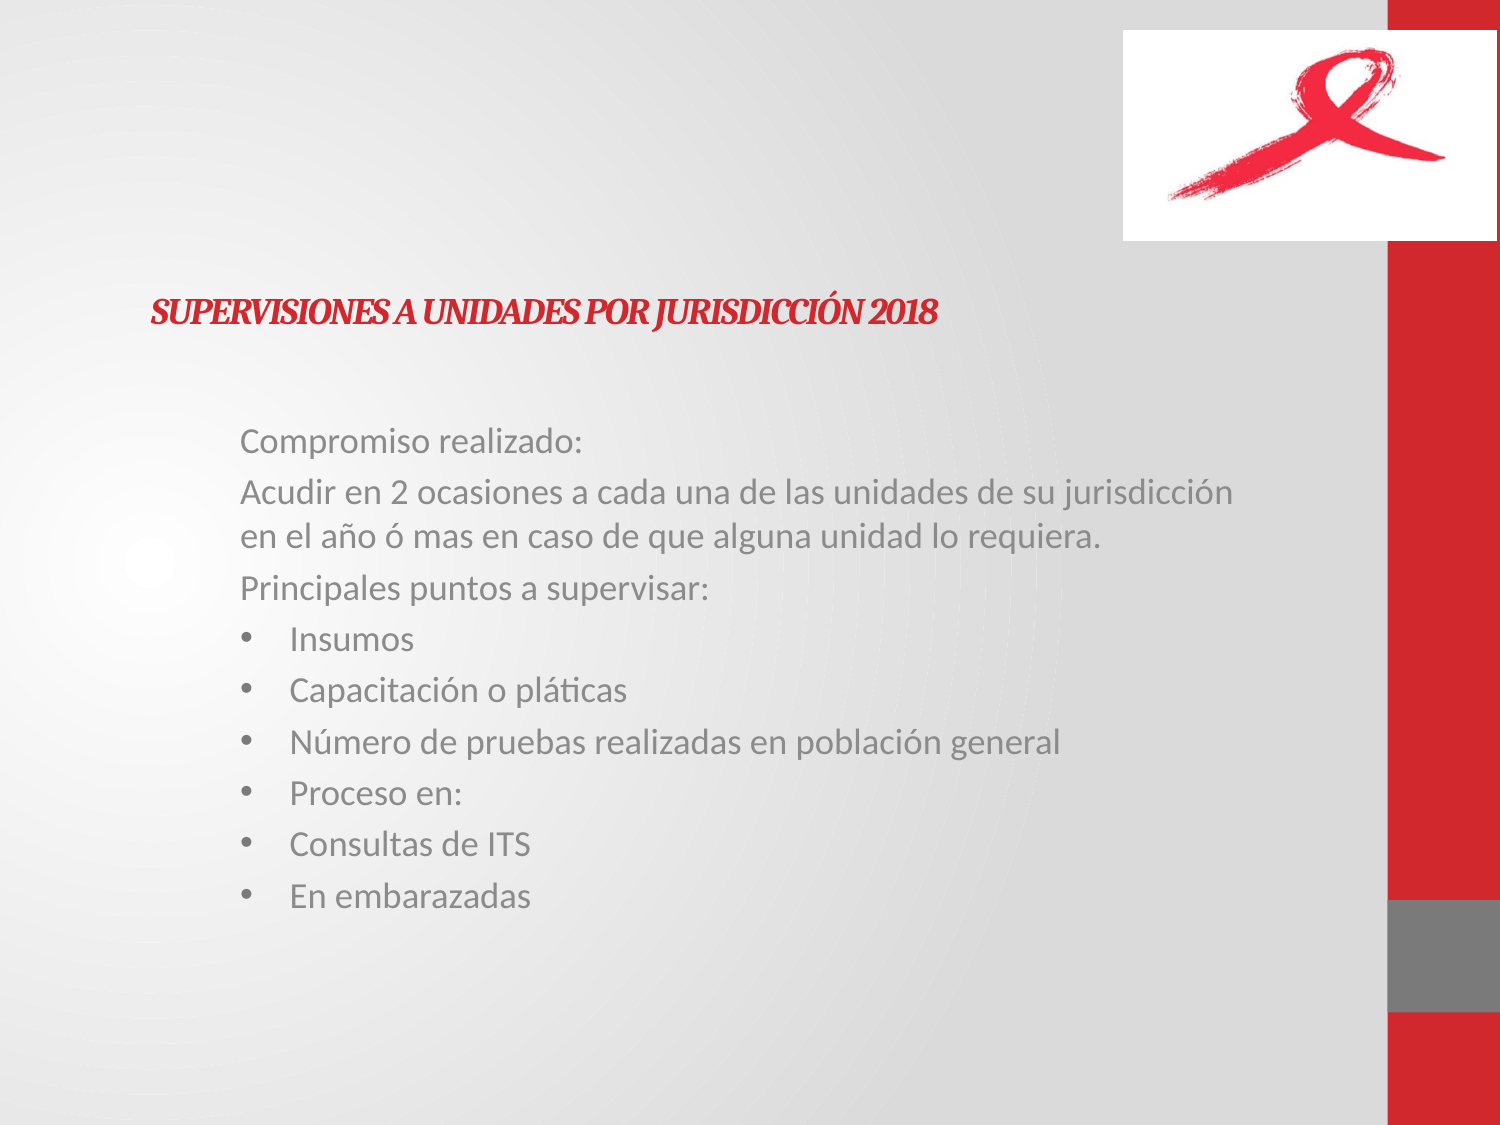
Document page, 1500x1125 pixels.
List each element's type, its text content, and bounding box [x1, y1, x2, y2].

subtitle Compromiso realizado: Acudir en 2 ocasiones a cada una de las unidades de su jurisdicción en el año ó mas en caso de que alguna unidad lo requiera. Principales puntos a supervisar: Insumos Capacitación o pláticas Número de pruebas realizadas en población general Proceso en: Consultas de ITS En embarazadas [225, 408, 1275, 925]
title SUPERVISIONES A UNIDADES POR JURISDICCIÓN 2018 [135, 208, 1411, 340]
picture [1122, 30, 1497, 242]
